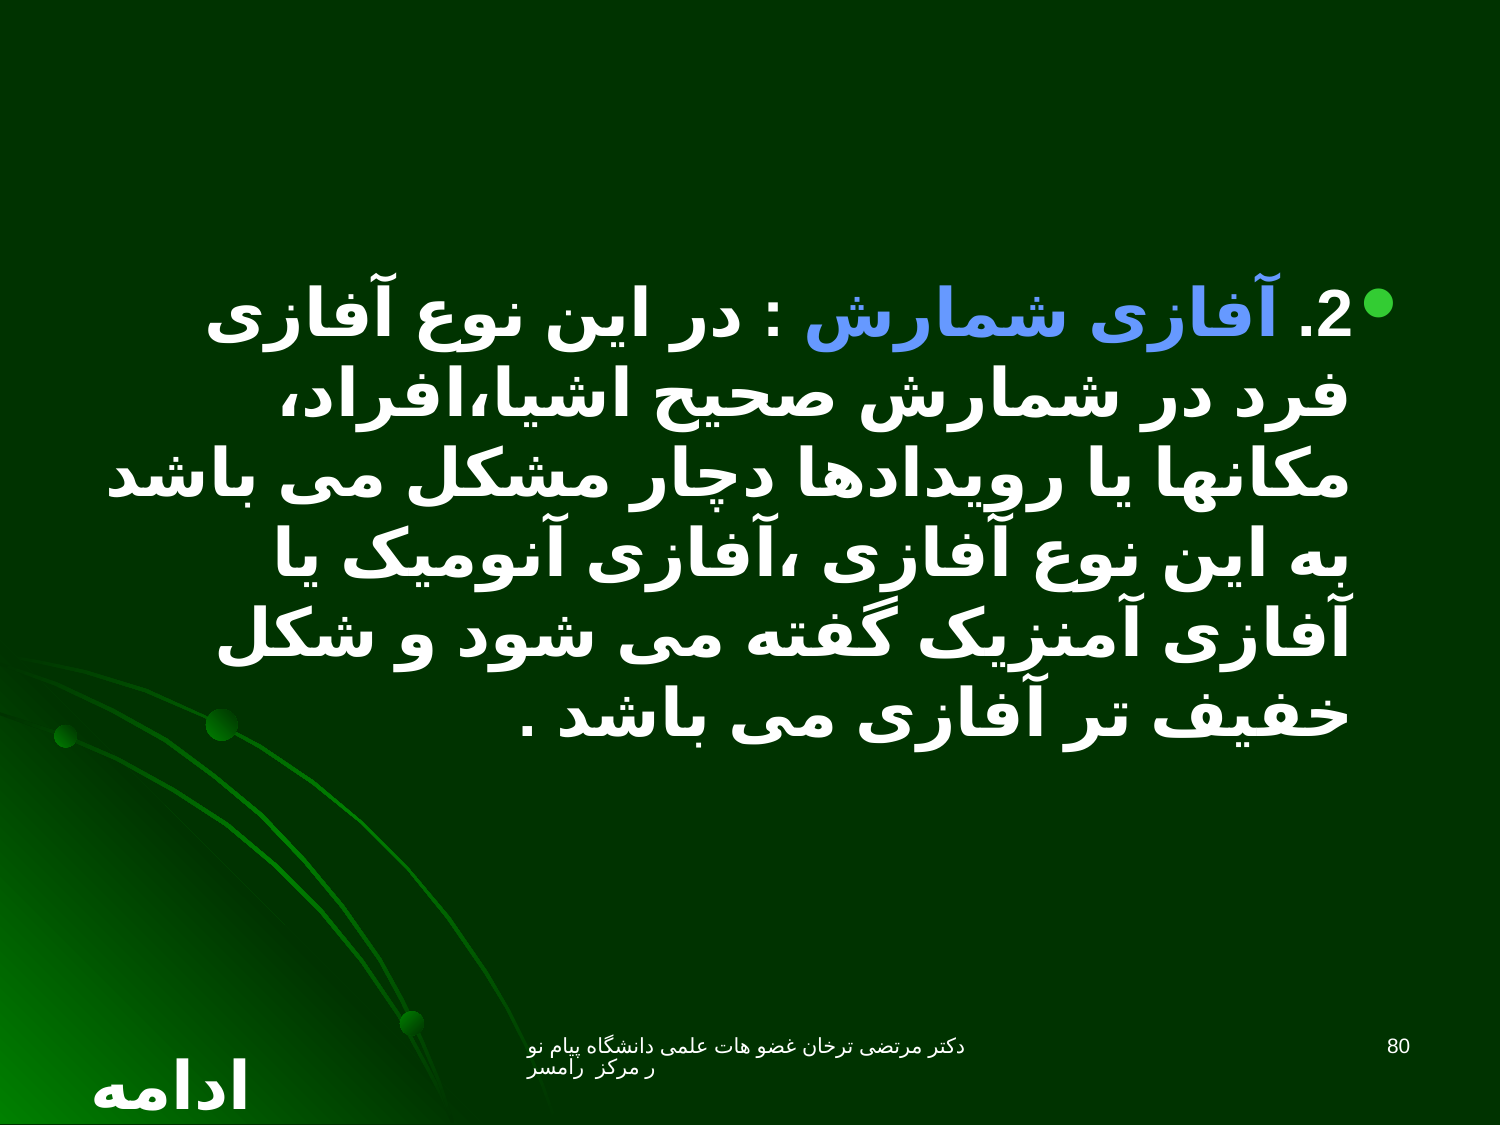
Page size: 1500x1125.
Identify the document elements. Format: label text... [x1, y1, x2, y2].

footer دکتر مرتضی ترخان غضو هات علمی دانشگاه پیام نور مرکز رامسر [512, 1024, 988, 1101]
slide_number 80 [1074, 1024, 1426, 1101]
list 2. آفازی شمارش : در این نوع آفازی فرد در شمارش صحیح اشیا،افراد، مکانها یا رویدادها دچار مشکل می باشد به این نوع آفازی ،آفازی آنومیک یا آفازی آمنزیک گفته می شود و شکل خفیف تر آفازی می باشد . ادامه [74, 262, 1426, 1006]
